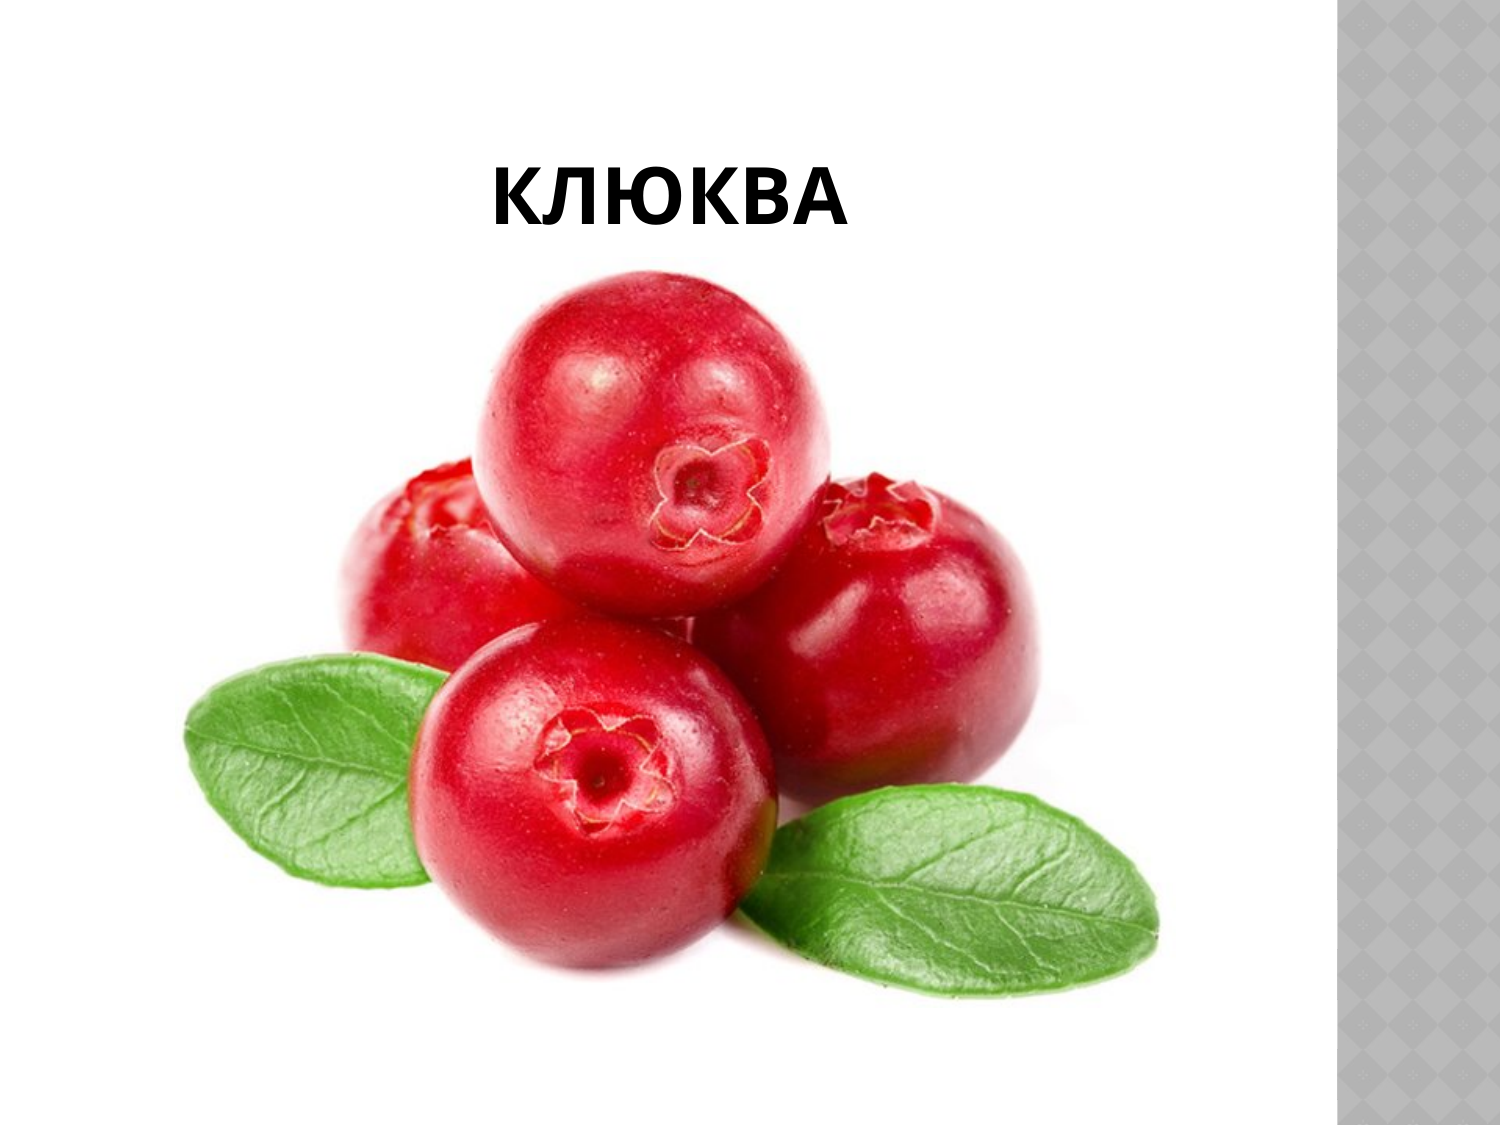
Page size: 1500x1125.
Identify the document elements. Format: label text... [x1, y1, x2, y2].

picture [175, 257, 1177, 1009]
title клюква [75, 52, 1263, 240]
